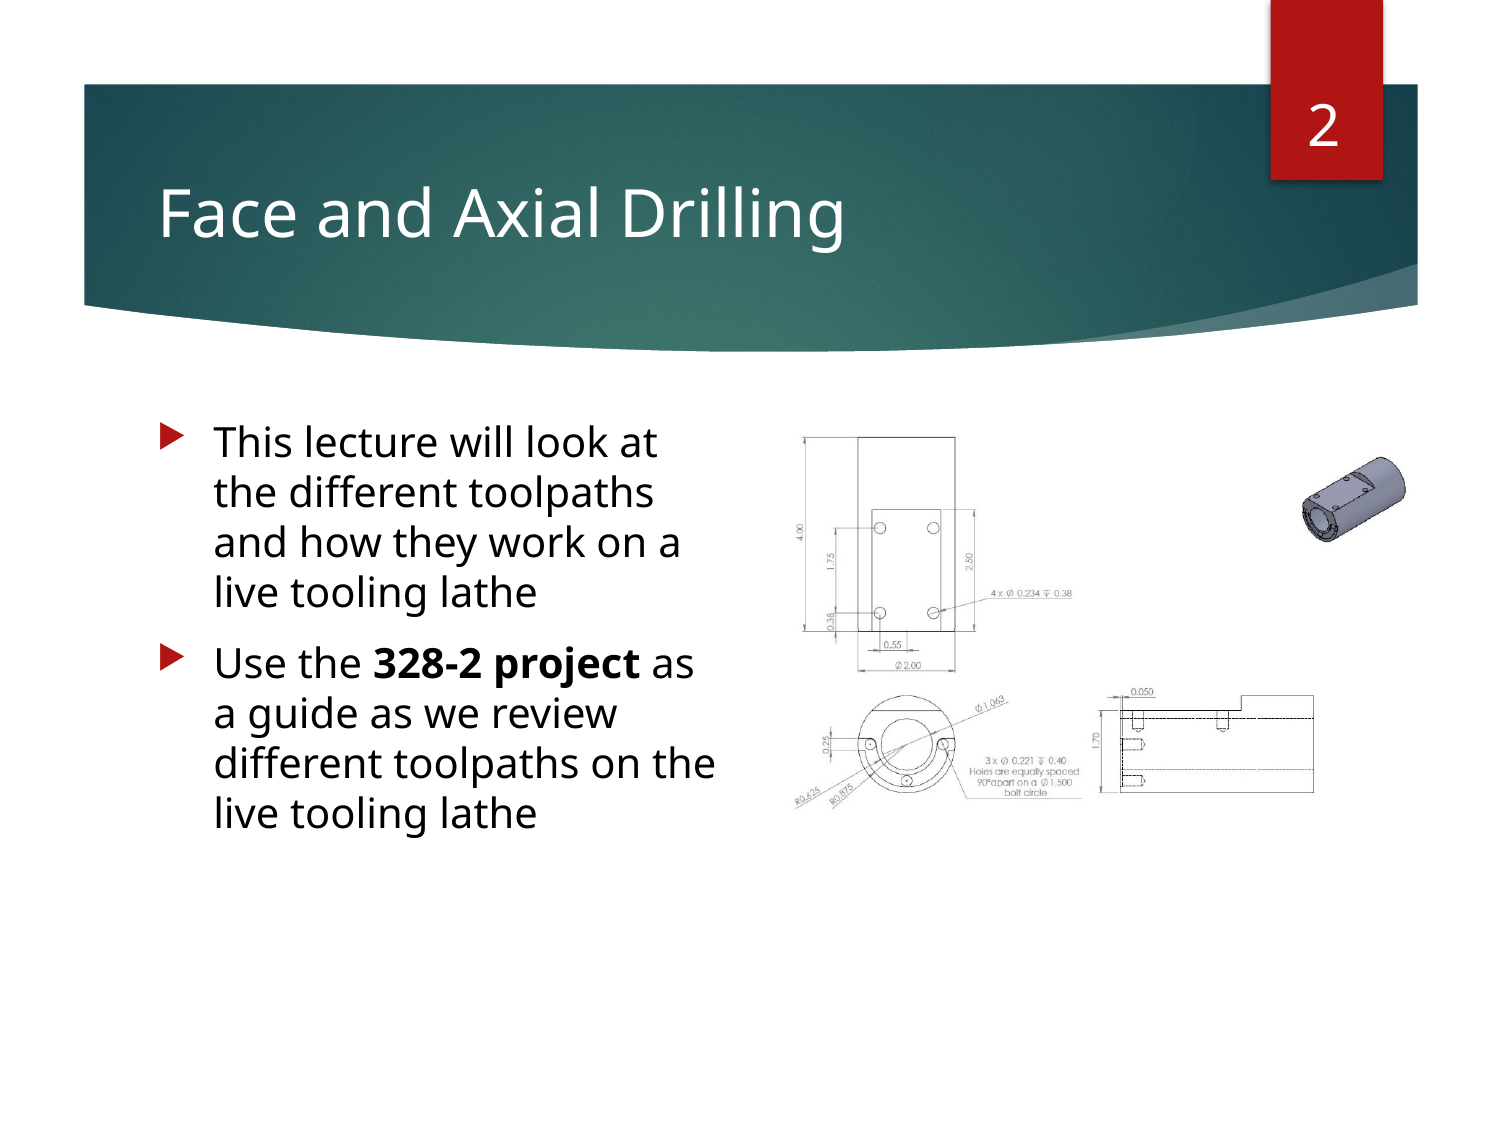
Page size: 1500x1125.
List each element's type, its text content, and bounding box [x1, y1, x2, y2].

title Face and Axial Drilling [142, 152, 1183, 269]
list This lecture will look at the different toolpaths and how they work on a live tooling lathe Use the 328-2 project as a guide as we review different toolpaths on the live tooling lathe [142, 408, 739, 988]
slide_number 2 [1259, 48, 1390, 175]
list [782, 425, 1415, 814]
